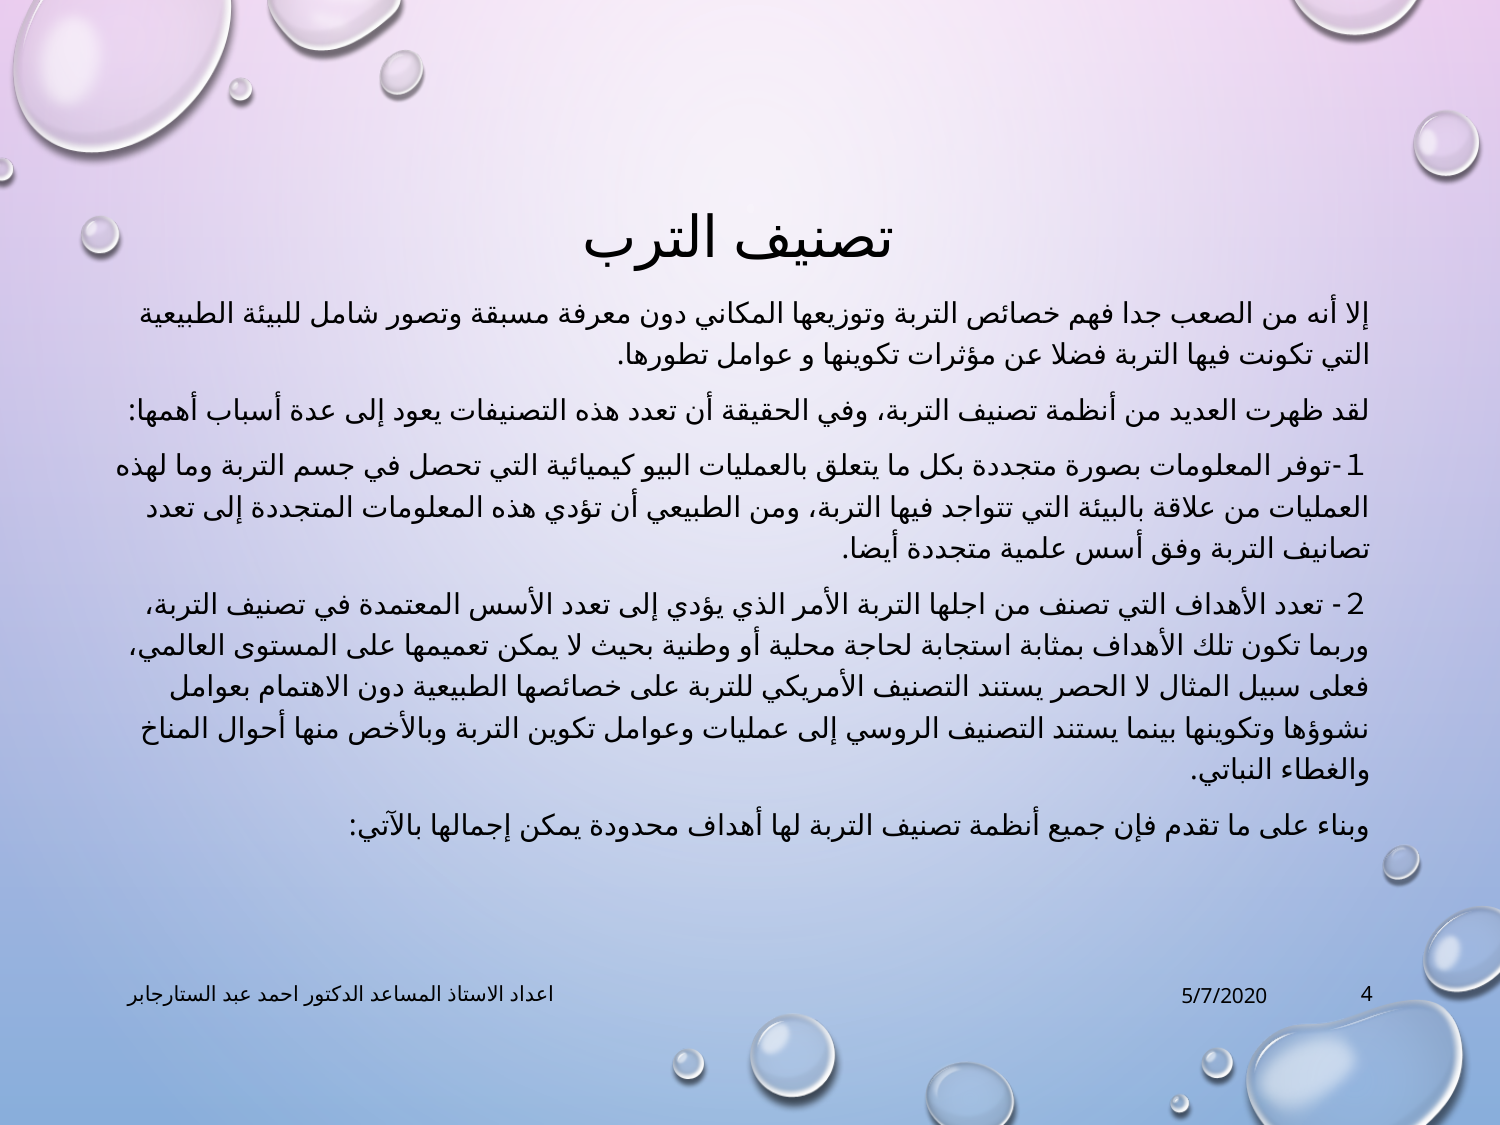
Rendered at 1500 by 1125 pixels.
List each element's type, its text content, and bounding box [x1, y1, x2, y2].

picture [0, 0, 1500, 1125]
footer اعداد الاستاذ المساعد الدكتور احمد عبد الستارجابر [112, 965, 934, 1025]
list إلا أنه من الصعب جدا فهم خصائص التربة وتوزيعها المكاني دون معرفة مسبقة وتصور شامل للبيئة الطبيعية التي تكونت فيها التربة فضلا عن مؤثرات تكوينها و عوامل تطورها. لقد ظهرت العديد من أنظمة تصنيف التربة، وفي الحقيقة أن تعدد هذه التصنيفات يعود إلى عدة أسباب أهمها: １-توفر المعلومات بصورة متجددة بكل ما يتعلق بالعمليات البيو كيميائية التي تحصل في جسم التربة وما لهذه العمليات من علاقة بالبيئة التي تتواجد فيها التربة، ومن الطبيعي أن تؤدي هذه المعلومات المتجددة إلى تعدد تصانيف التربة وفق أسس علمية متجددة أيضا. ２- تعدد الأهداف التي تصنف من اجلها التربة الأمر الذي يؤدي إلى تعدد الأسس المعتمدة في تصنيف التربة، وربما تكون تلك الأهداف بمثابة استجابة لحاجة محلية أو وطنية بحيث لا يمكن تعميمها على المستوى العالمي، فعلى سبيل المثال لا الحصر يستند التصنيف الأمريكي للتربة على خصائصها الطبيعية دون الاهتمام بعوامل نشوؤها وتكوينها بينما يستند التصنيف الروسي إلى عمليات وعوامل تكوين التربة وبالأخص منها أحوال المناخ والغطاء النباتي. وبناء على ما تقدم فإن جميع أنظمة تصنيف التربة لها أهداف محدودة يمكن إجمالها بالآتي: [91, 280, 1386, 888]
slide_number 4 [1293, 965, 1388, 1025]
title تصنيف الترب [565, 198, 913, 280]
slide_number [944, 965, 1283, 1025]
